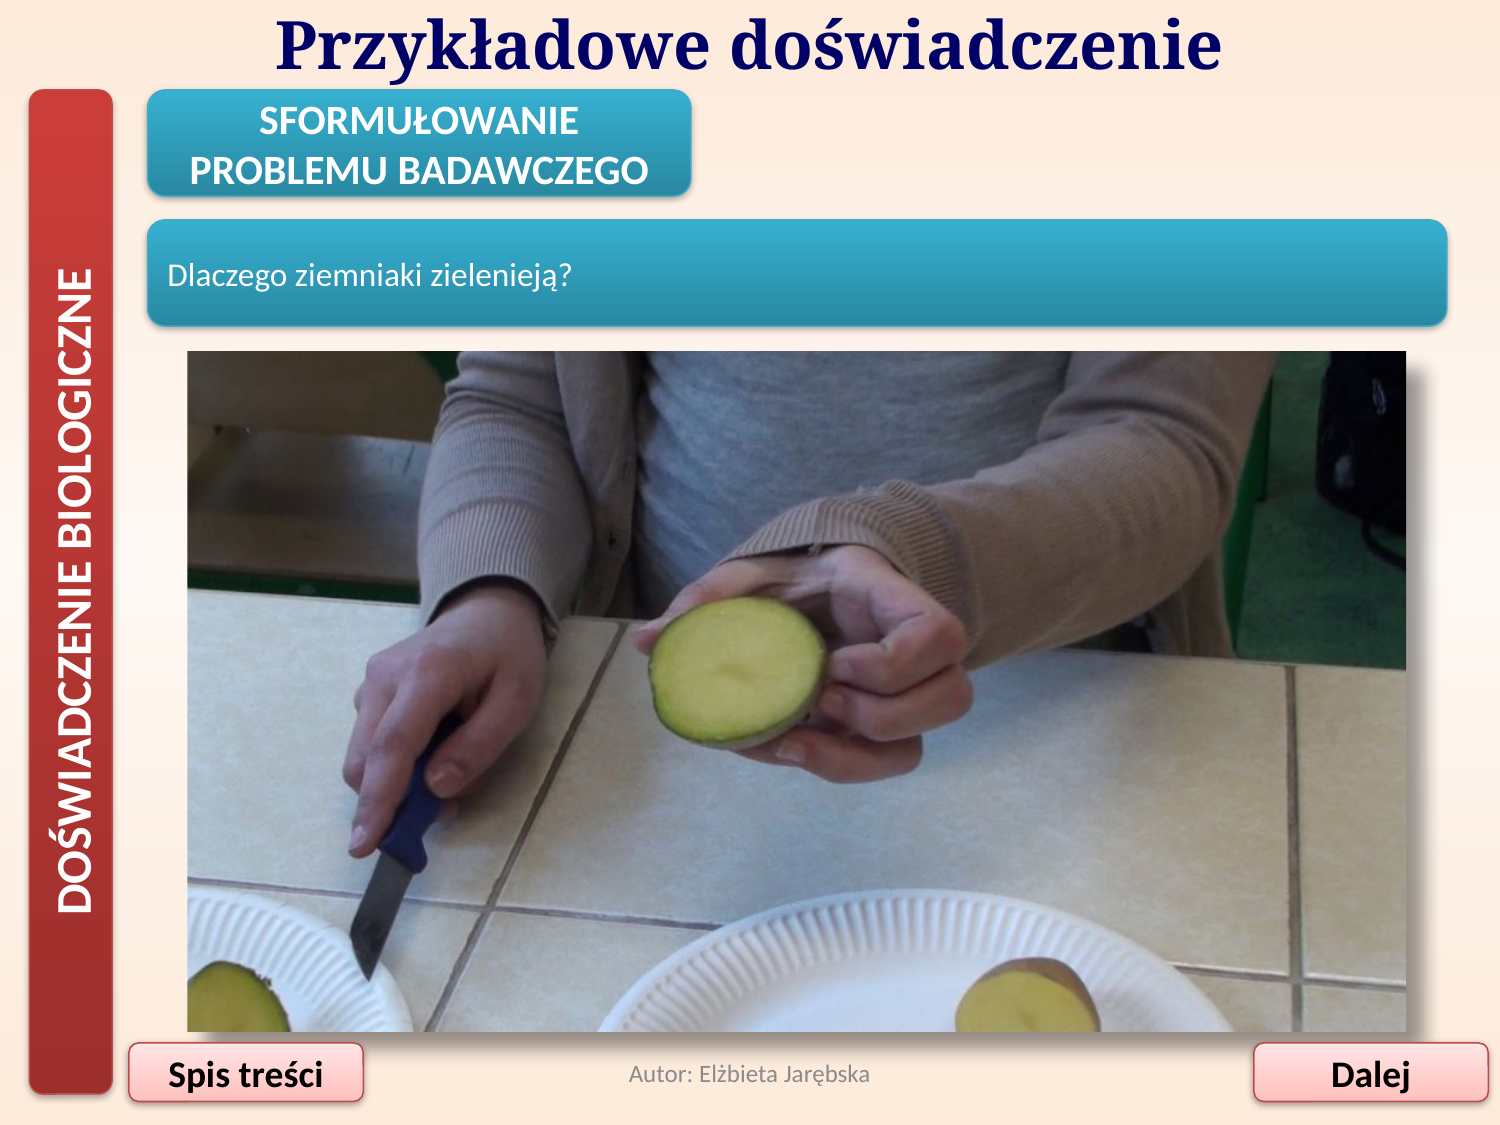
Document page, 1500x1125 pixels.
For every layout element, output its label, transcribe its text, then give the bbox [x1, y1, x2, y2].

text_box DOŚWIADCZENIE BIOLOGICZNE [28, 89, 113, 1095]
text_box SFORMUŁOWANIE PROBLEMU BADAWCZEGO [146, 91, 692, 198]
text_box Spis treści [128, 1042, 365, 1103]
text_box Dalej [1253, 1042, 1490, 1103]
footer Autor: Elżbieta Jarębska [512, 1042, 988, 1103]
text_box Przykładowe doświadczenie [64, 0, 1436, 91]
text_box [185, 349, 1408, 1033]
text_box Dlaczego ziemniaki zielenieją? [146, 219, 1448, 327]
